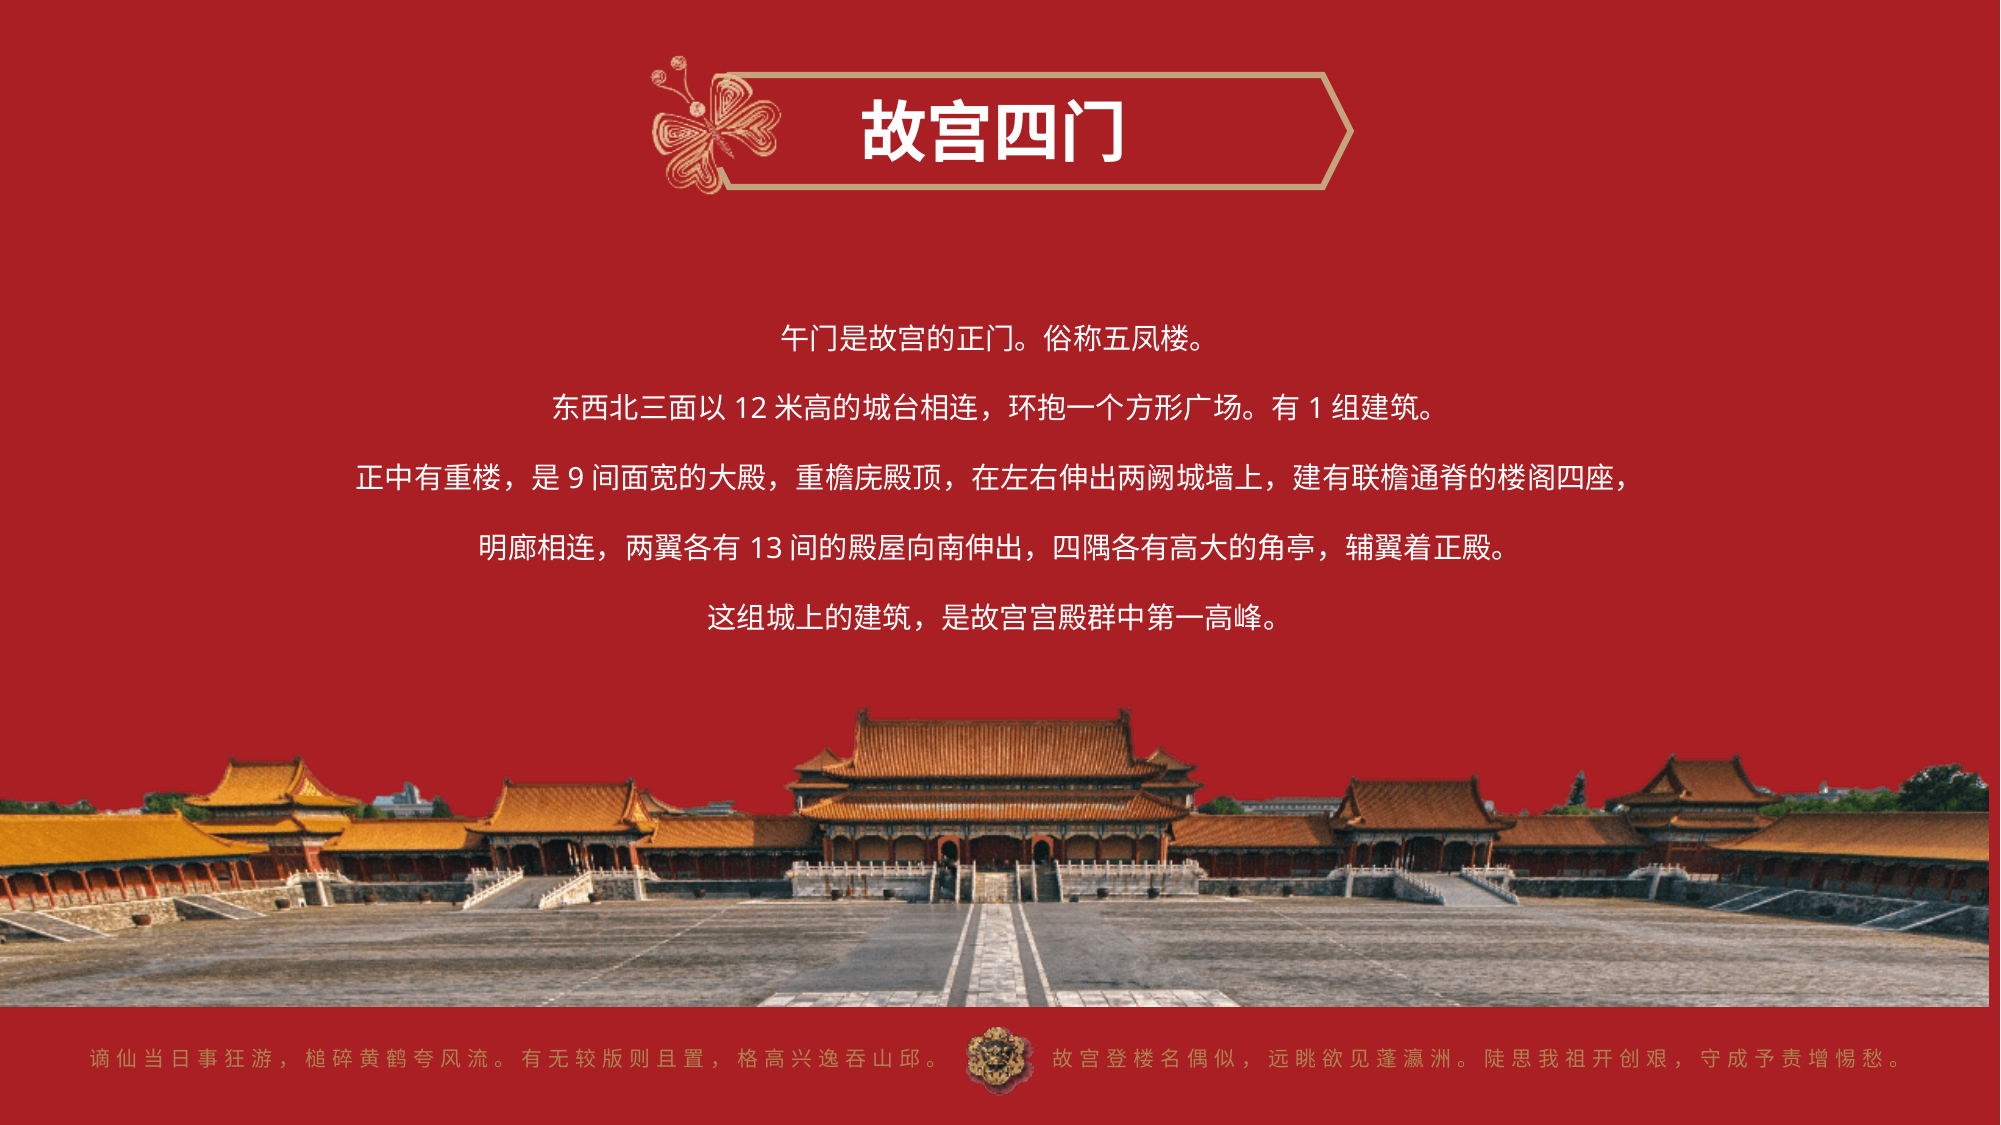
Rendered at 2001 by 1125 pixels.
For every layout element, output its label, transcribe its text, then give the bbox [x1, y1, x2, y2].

picture [0, 581, 1989, 1007]
text_box 午门是故宫的正门。俗称五凤楼。 东西北三面以12米高的城台相连，环抱一个方形广场。有1组建筑。 正中有重楼，是9间面宽的大殿，重檐庑殿顶，在左右伸出两阙城墙上，建有联檐通脊的楼阁四座， 明廊相连，两翼各有13间的殿屋向南伸出，四隅各有高大的角亭，辅翼着正殿。 这组城上的建筑，是故宫宫殿群中第一高峰。 [265, 277, 1735, 581]
text_box 故宫四门 [845, 82, 1255, 178]
picture [965, 1027, 1034, 1096]
